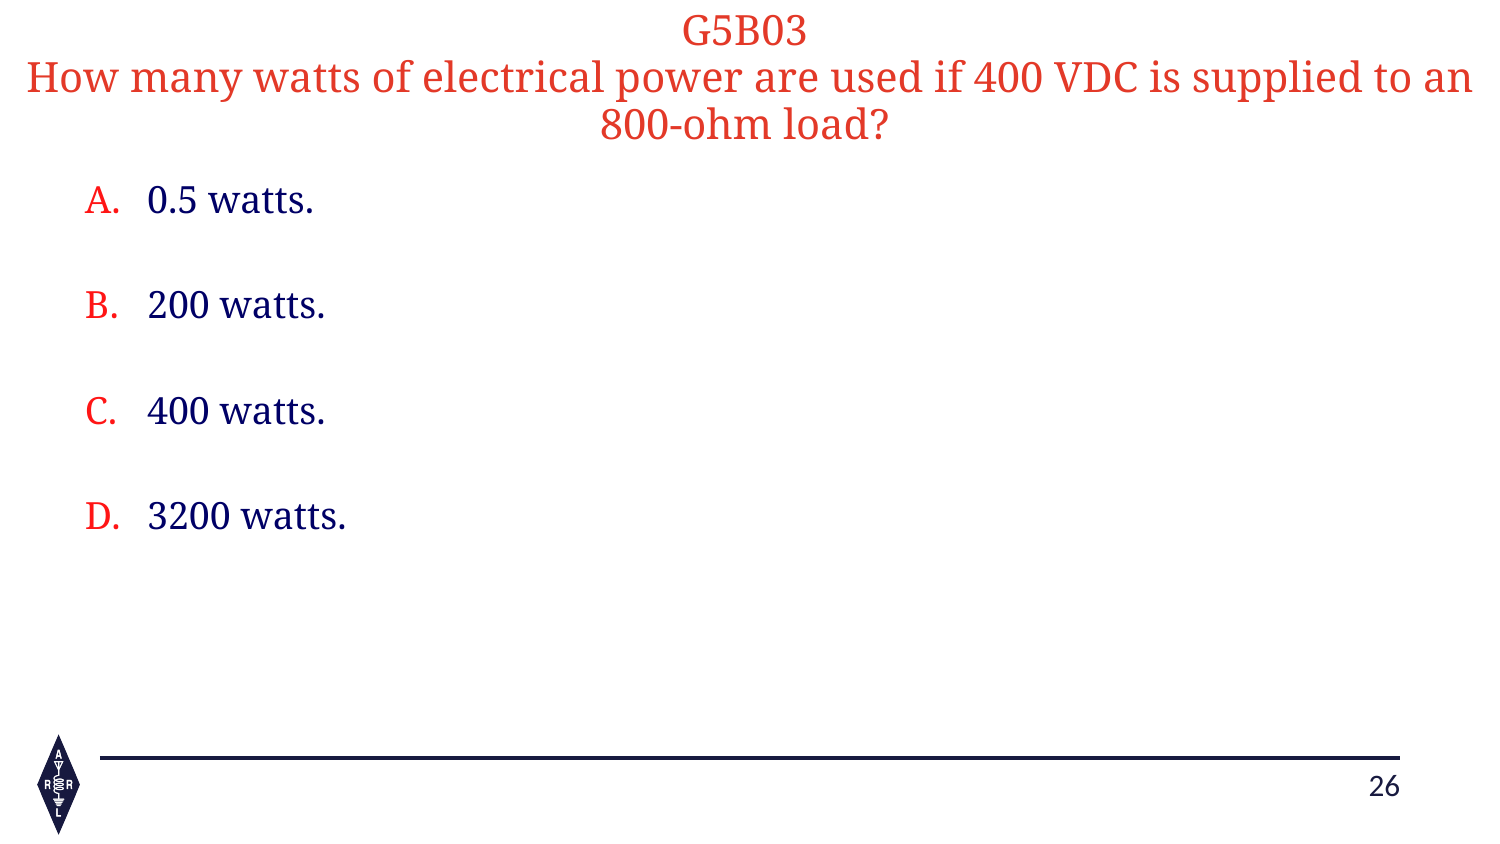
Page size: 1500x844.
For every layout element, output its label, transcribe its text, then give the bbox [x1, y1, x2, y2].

picture [37, 734, 80, 835]
slide_number 26 [1302, 761, 1400, 807]
text_box 0.5 watts. 200 watts. 400 watts. 3200 watts. [70, 168, 605, 598]
text_box G5B03 How many watts of electrical power are used if 400 VDC is supplied to an 800-ohm load? [0, 0, 1500, 169]
